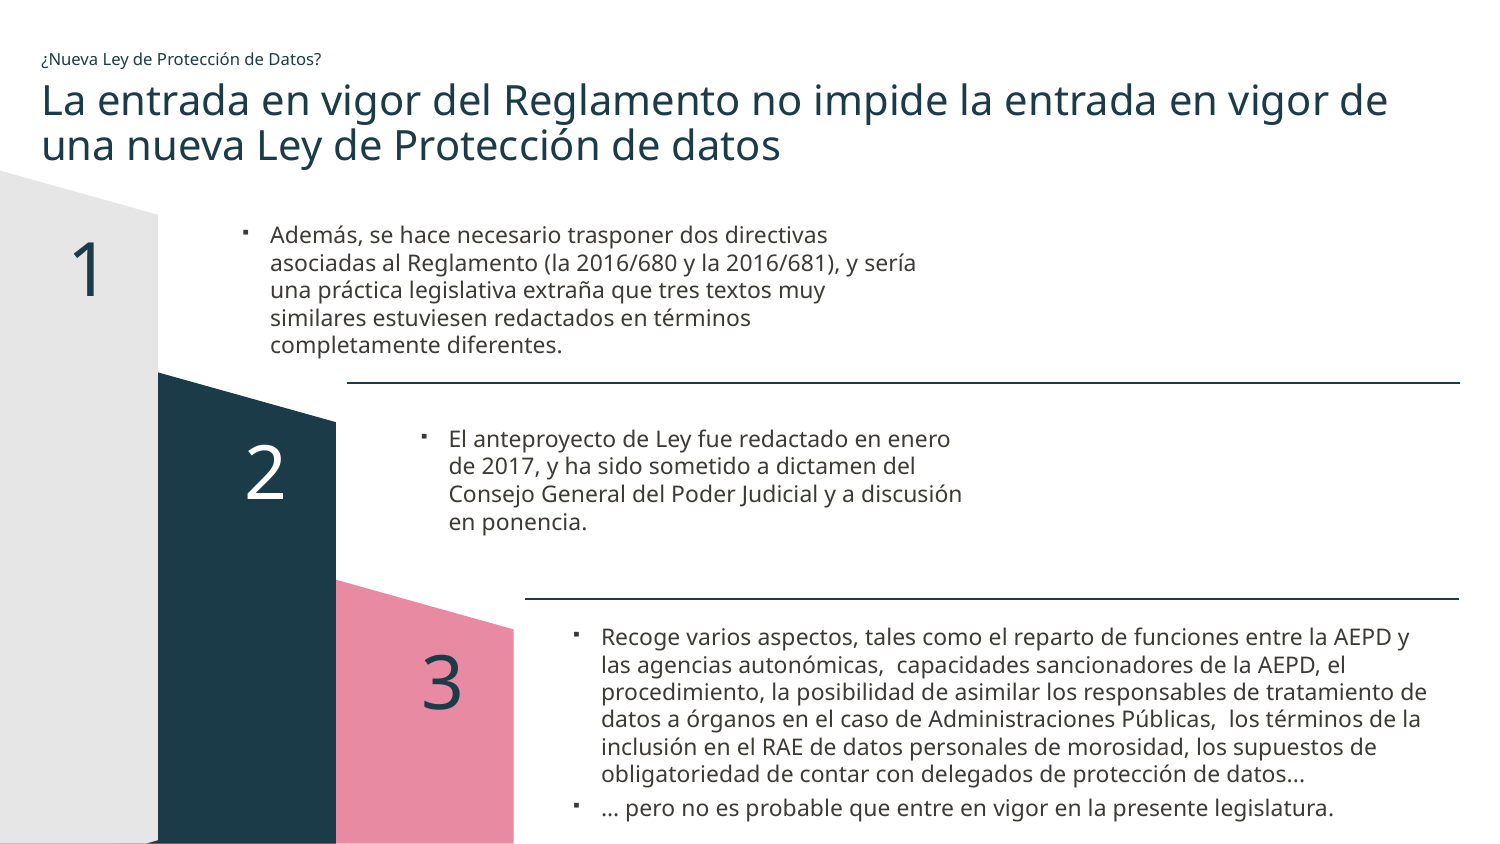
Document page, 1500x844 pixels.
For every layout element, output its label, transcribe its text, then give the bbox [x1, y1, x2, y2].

text_box [337, 578, 515, 844]
text_box Además, se hace necesario trasponer dos directivas asociadas al Reglamento (la 2016/680 y la 2016/681), y sería una práctica legislativa extraña que tres textos muy similares estuviesen redactados en términos completamente diferentes. [242, 221, 928, 425]
text_box 1 [29, 221, 148, 312]
text_box El anteproyecto de Ley fue redactado en enero de 2017, y ha sido sometido a dictamen del Consejo General del Poder Judicial y a discusión en ponencia. [420, 424, 968, 629]
title La entrada en vigor del Reglamento no impide la entrada en vigor de una nueva Ley de Protección de datos [41, 79, 1459, 193]
text_box [0, 169, 159, 844]
text_box [152, 371, 337, 844]
text_box 3 [383, 634, 502, 726]
list ¿Nueva Ley de Protección de Datos? [41, 43, 1459, 75]
text_box 2 [206, 424, 325, 516]
text_box Recoge varios aspectos, tales como el reparto de funciones entre la AEPD y las agencias autonómicas, capacidades sancionadores de la AEPD, el procedimiento, la posibilidad de asimilar los responsables de tratamiento de datos a órganos en el caso de Administraciones Públicas, los términos de la inclusión en el RAE de datos personales de morosidad, los supuestos de obligatoriedad de contar con delegados de protección de datos... … pero no es probable que entre en vigor en la presente legislatura. [572, 622, 1436, 827]
